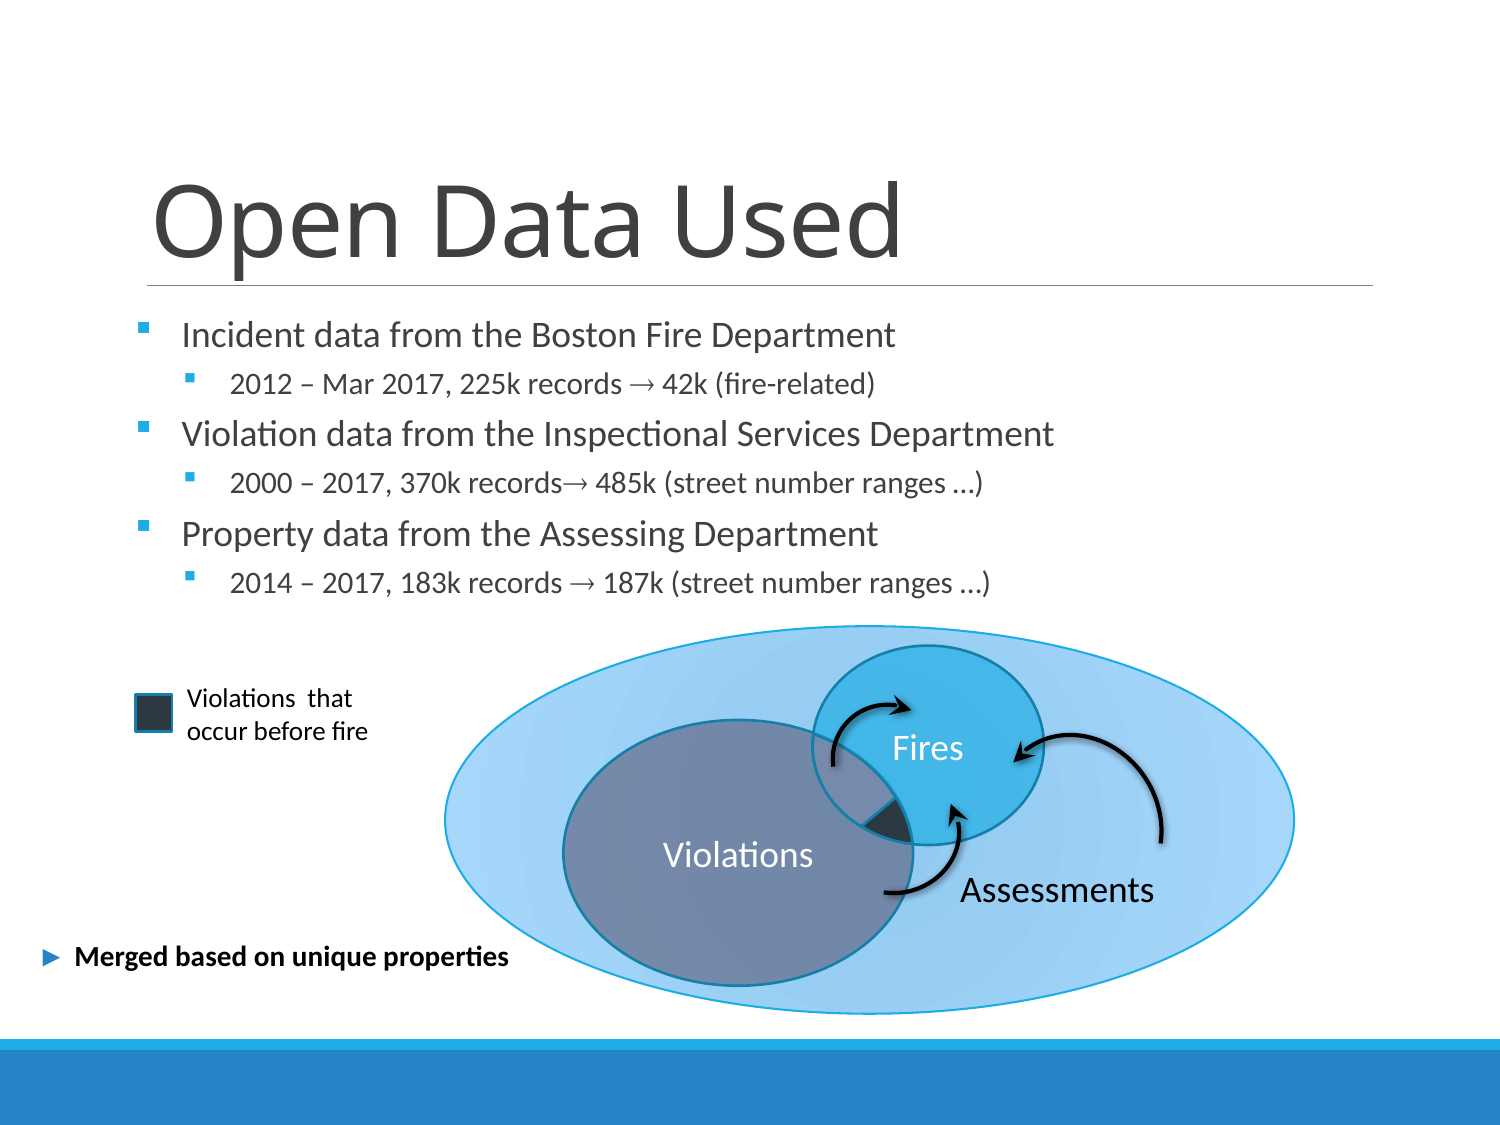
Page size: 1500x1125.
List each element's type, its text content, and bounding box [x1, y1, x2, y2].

text_box [1013, 732, 1164, 844]
title Open Data Used [135, 47, 1373, 285]
text_box Assessments [444, 625, 1296, 1015]
text_box Violations [562, 718, 903, 988]
text_box ► Merged based on unique properties [22, 930, 525, 980]
text_box [811, 732, 897, 828]
text_box [134, 693, 172, 733]
text_box [860, 796, 910, 842]
text_box Violations that occur before fire [172, 673, 433, 753]
list Incident data from the Boston Fire Department 2012 – Mar 2017, 225k records  42k (fire-related) Violation data from the Inspectional Services Department 2000 – 2017, 370k records 485k (street number ranges …) Property data from the Assessing Department 2014 – 2017, 183k records  187k (street number ranges …) [135, 302, 1373, 963]
text_box [830, 694, 912, 767]
text_box [883, 803, 969, 896]
text_box Fires [811, 644, 1045, 841]
